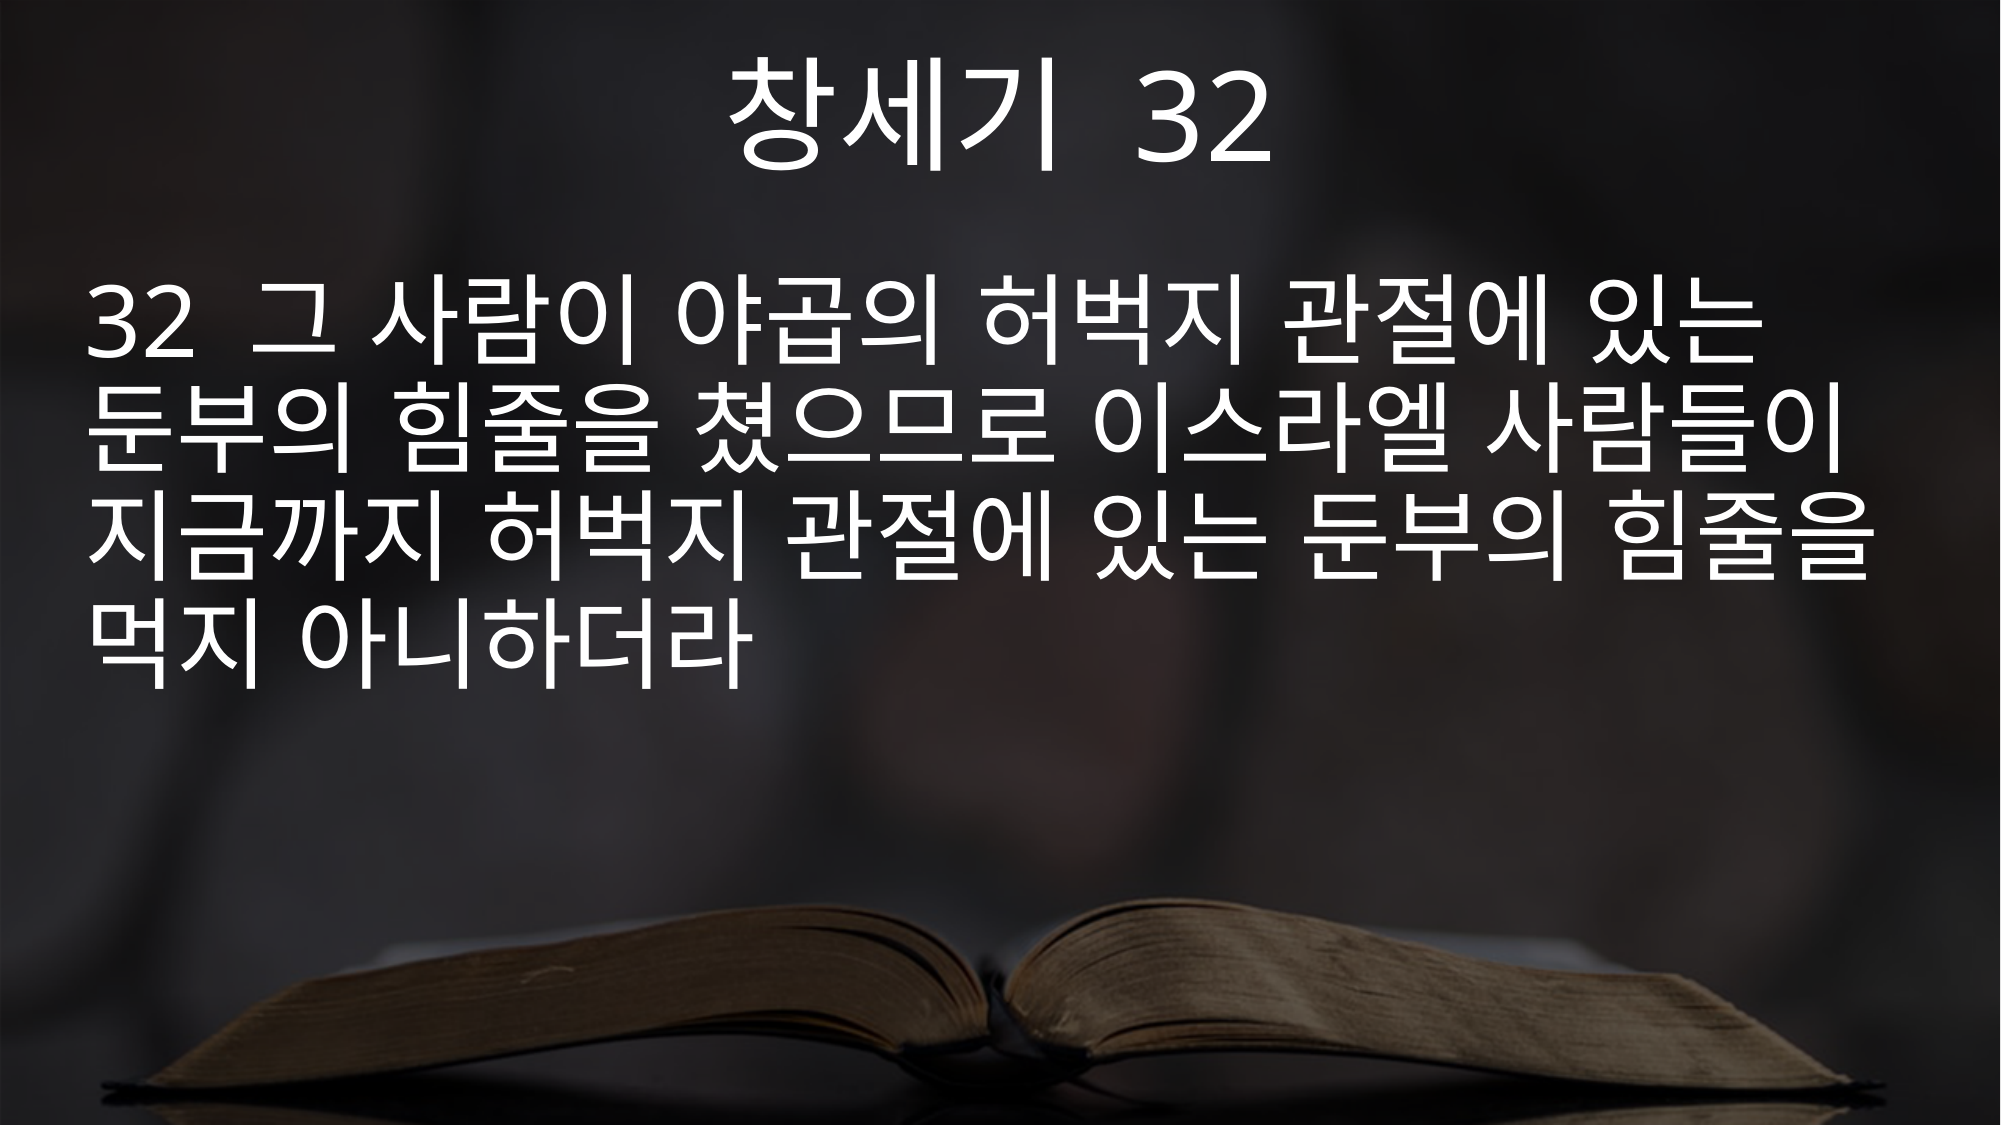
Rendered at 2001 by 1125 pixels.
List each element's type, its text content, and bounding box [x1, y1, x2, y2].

footer 창세기 32 [0, 32, 2000, 192]
list 32 그 사람이 야곱의 허벅지 관절에 있는 둔부의 힘줄을 쳤으므로 이스라엘 사람들이 지금까지 허벅지 관절에 있는 둔부의 힘줄을 먹지 아니하더라 [69, 263, 1953, 423]
picture [0, 0, 2001, 1125]
